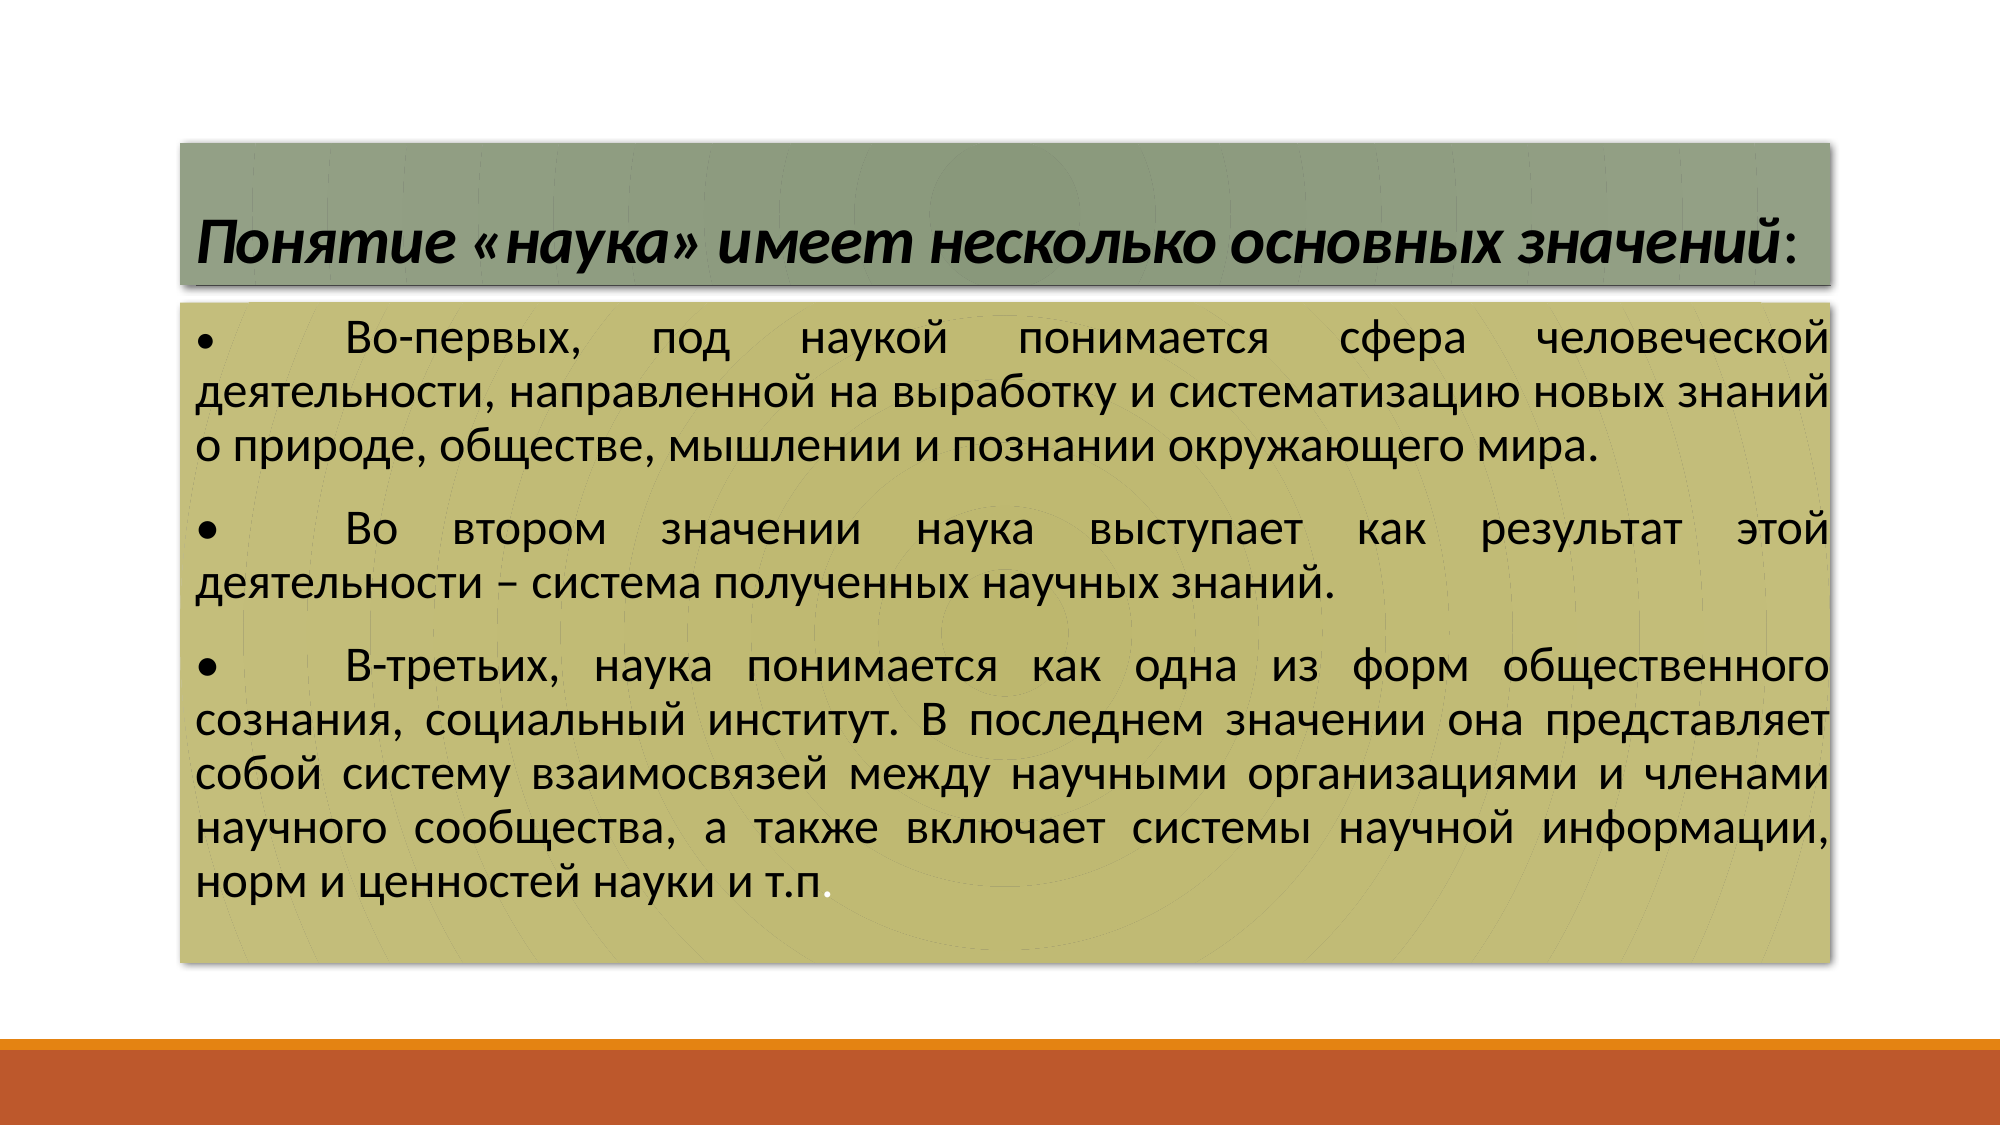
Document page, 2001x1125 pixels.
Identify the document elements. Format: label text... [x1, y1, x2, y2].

title Понятие «наука» имеет несколько основных значений: [180, 143, 1830, 285]
list • Во-первых, под наукой понимается сфера человеческой деятельности, направленной на выработку и систематизацию новых знаний о природе, обществе, мышлении и познании окружающего мира. • Во втором значении наука выступает как результат этой деятельности – система полученных научных знаний. • В-третьих, наука понимается как одна из форм общественного сознания, социальный институт. В последнем значении она представляет собой систему взаимосвязей между научными организациями и членами научного сообщества, а также включает системы научной информации, норм и ценностей науки и т.п. [180, 302, 1830, 963]
